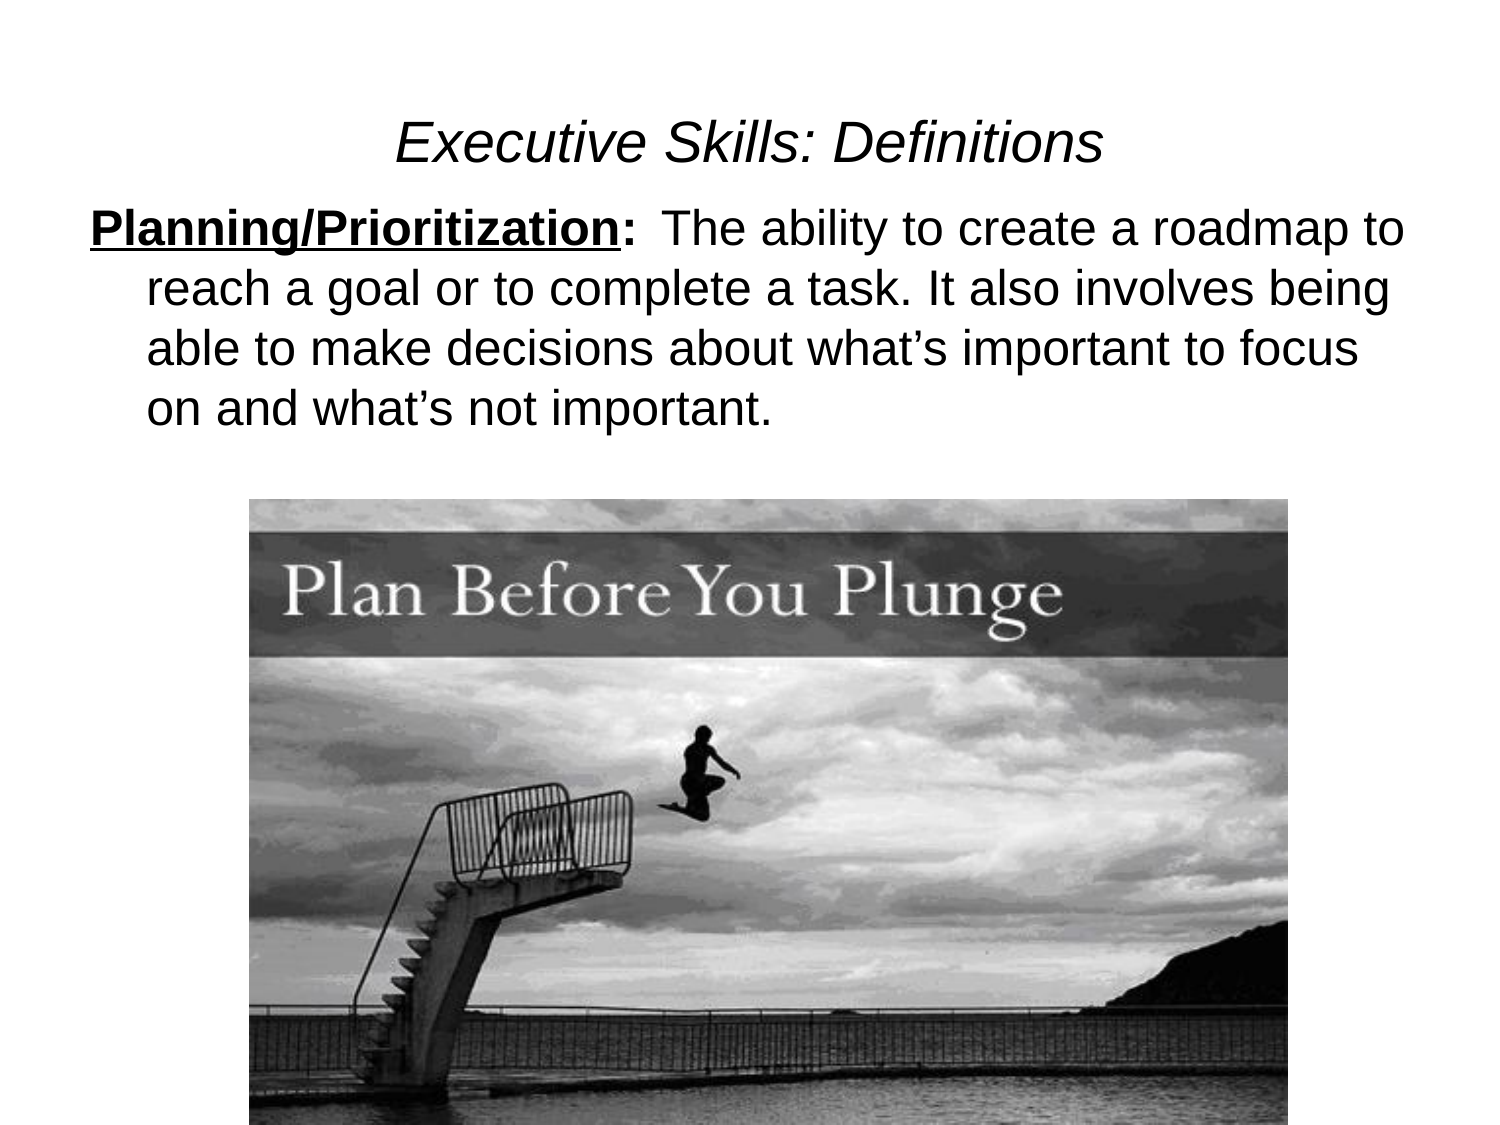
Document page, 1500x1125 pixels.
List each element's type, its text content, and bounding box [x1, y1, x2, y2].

title Executive Skills: Definitions [75, 45, 1425, 187]
list Planning/Prioritization: The ability to create a roadmap to reach a goal or to complete a task. It also involves being able to make decisions about what’s important to focus on and what’s not important. [75, 187, 1425, 651]
picture [249, 499, 1288, 1125]
